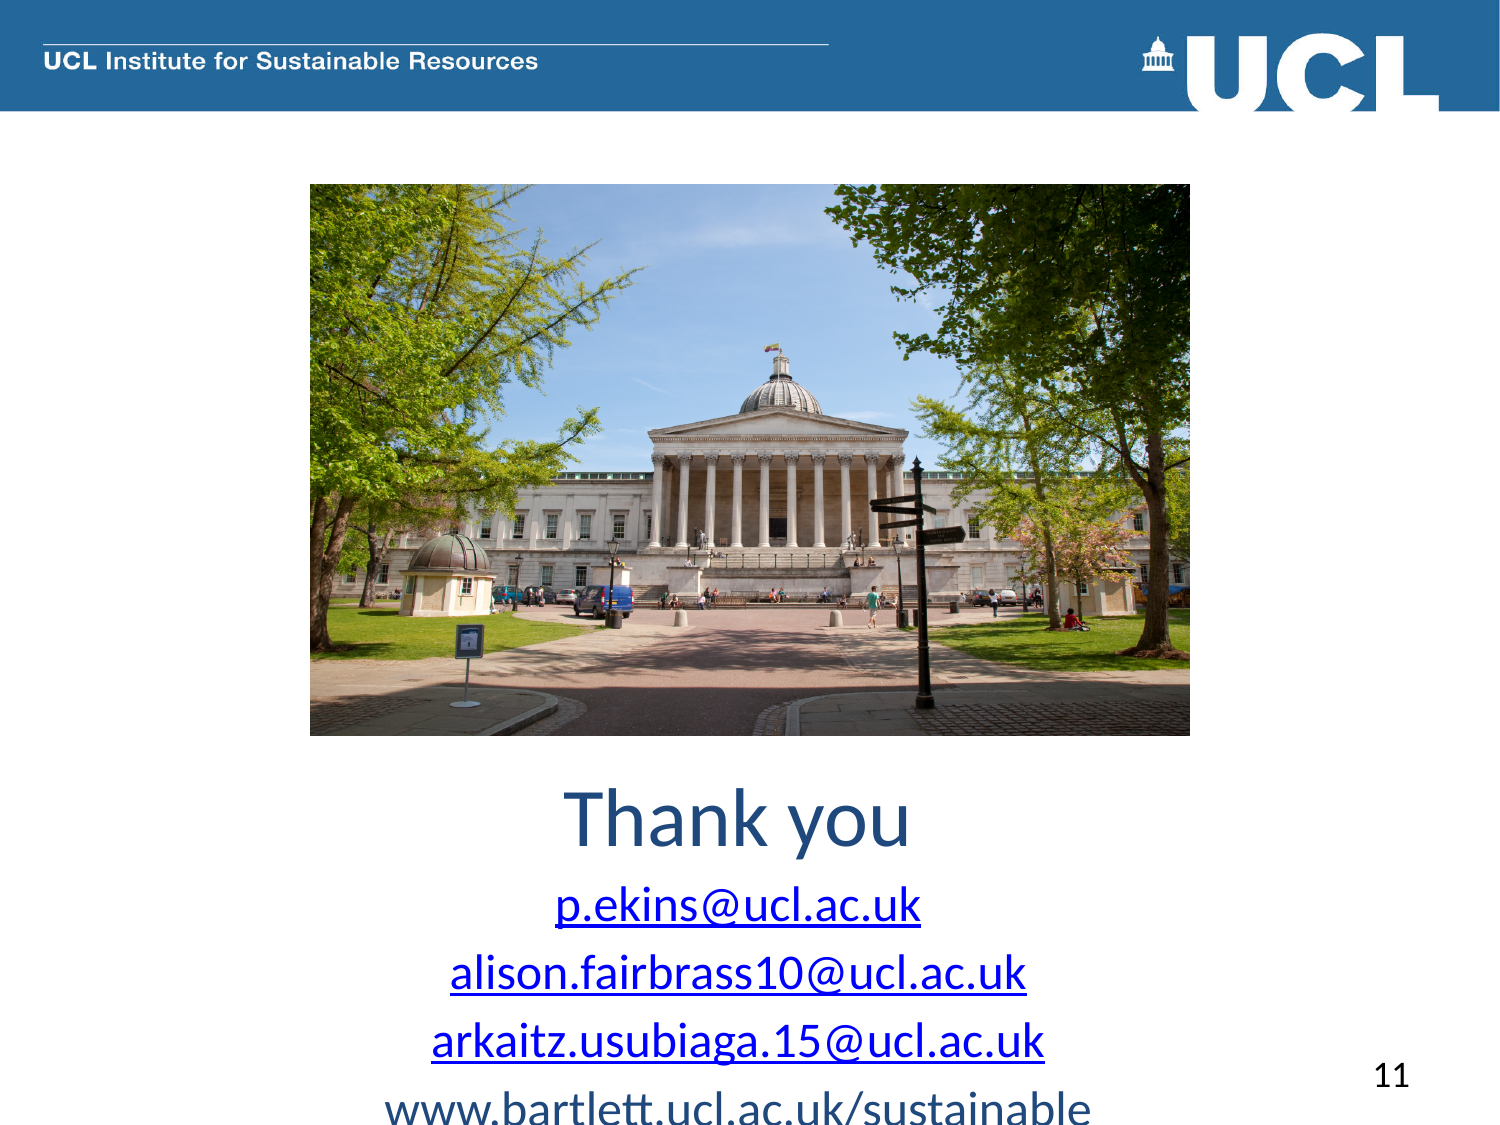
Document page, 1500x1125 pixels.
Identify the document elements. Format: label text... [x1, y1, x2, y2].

picture [0, 0, 1500, 112]
picture [310, 184, 1190, 736]
slide_number 11 [1074, 1042, 1425, 1103]
text_box Thank you p.ekins@ucl.ac.uk alison.fairbrass10@ucl.ac.uk arkaitz.usubiaga.15@ucl.ac.uk www.bartlett.ucl.ac.uk/sustainable [123, 762, 1353, 1125]
